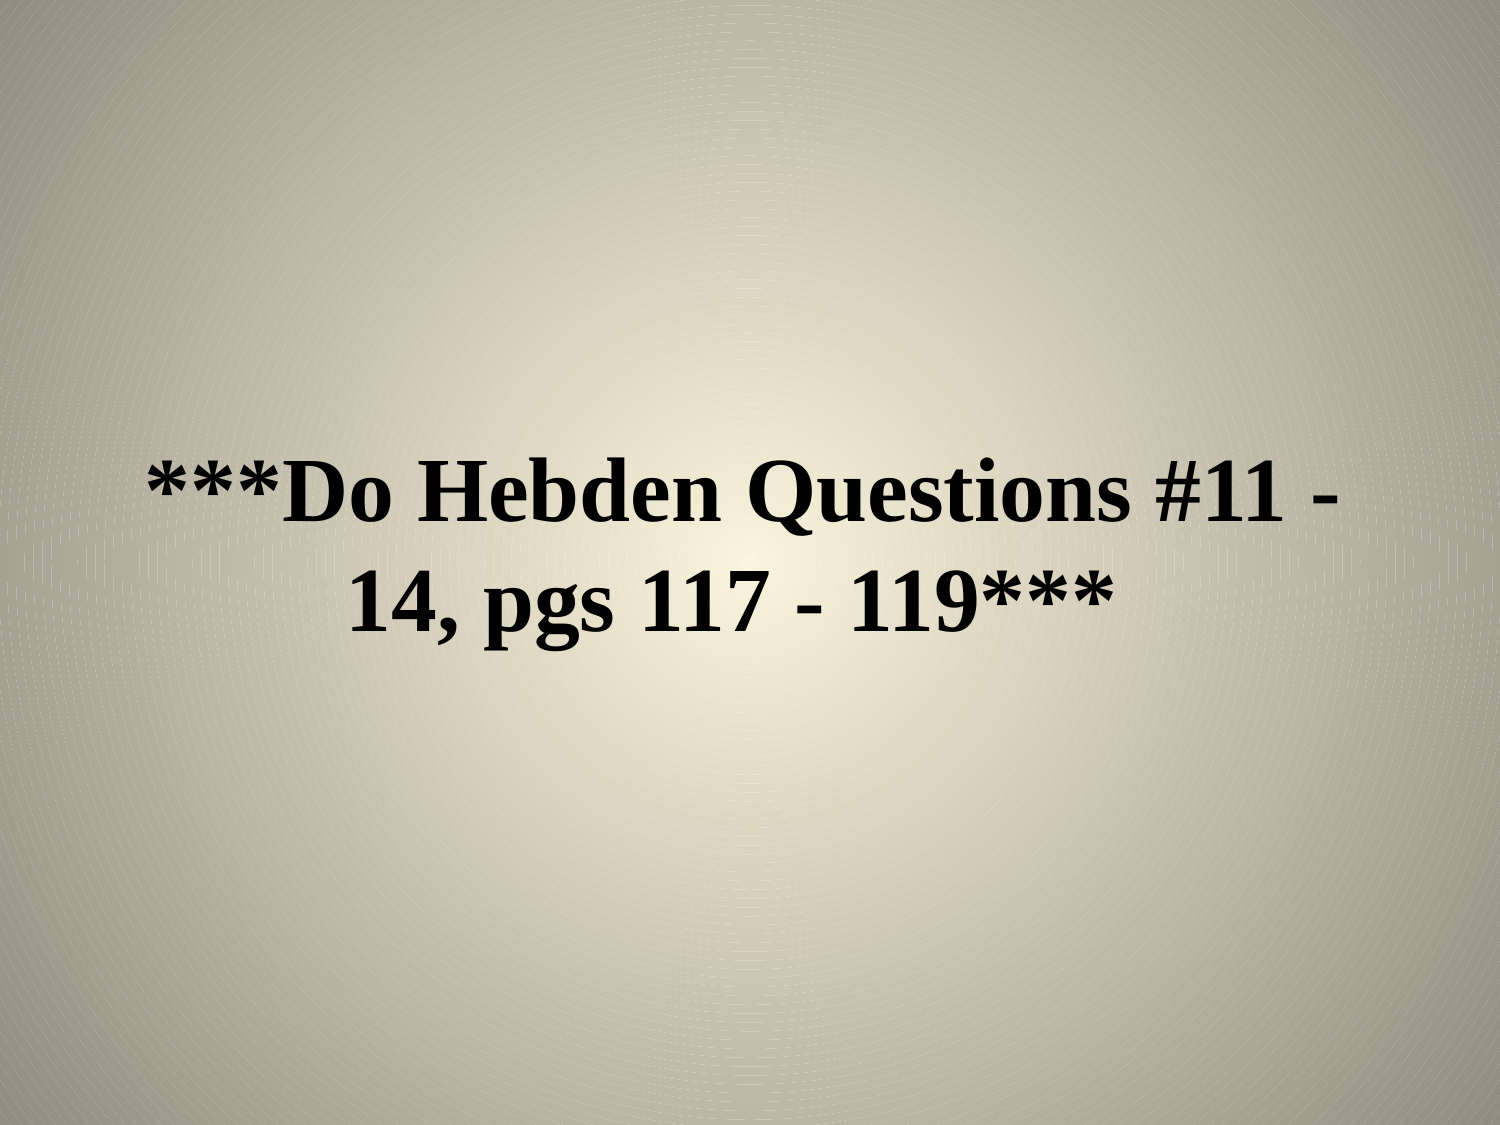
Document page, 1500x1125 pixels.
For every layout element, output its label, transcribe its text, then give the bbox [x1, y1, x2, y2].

title ***Do Hebden Questions #11 - 14, pgs 117 - 119*** [62, 375, 1425, 705]
